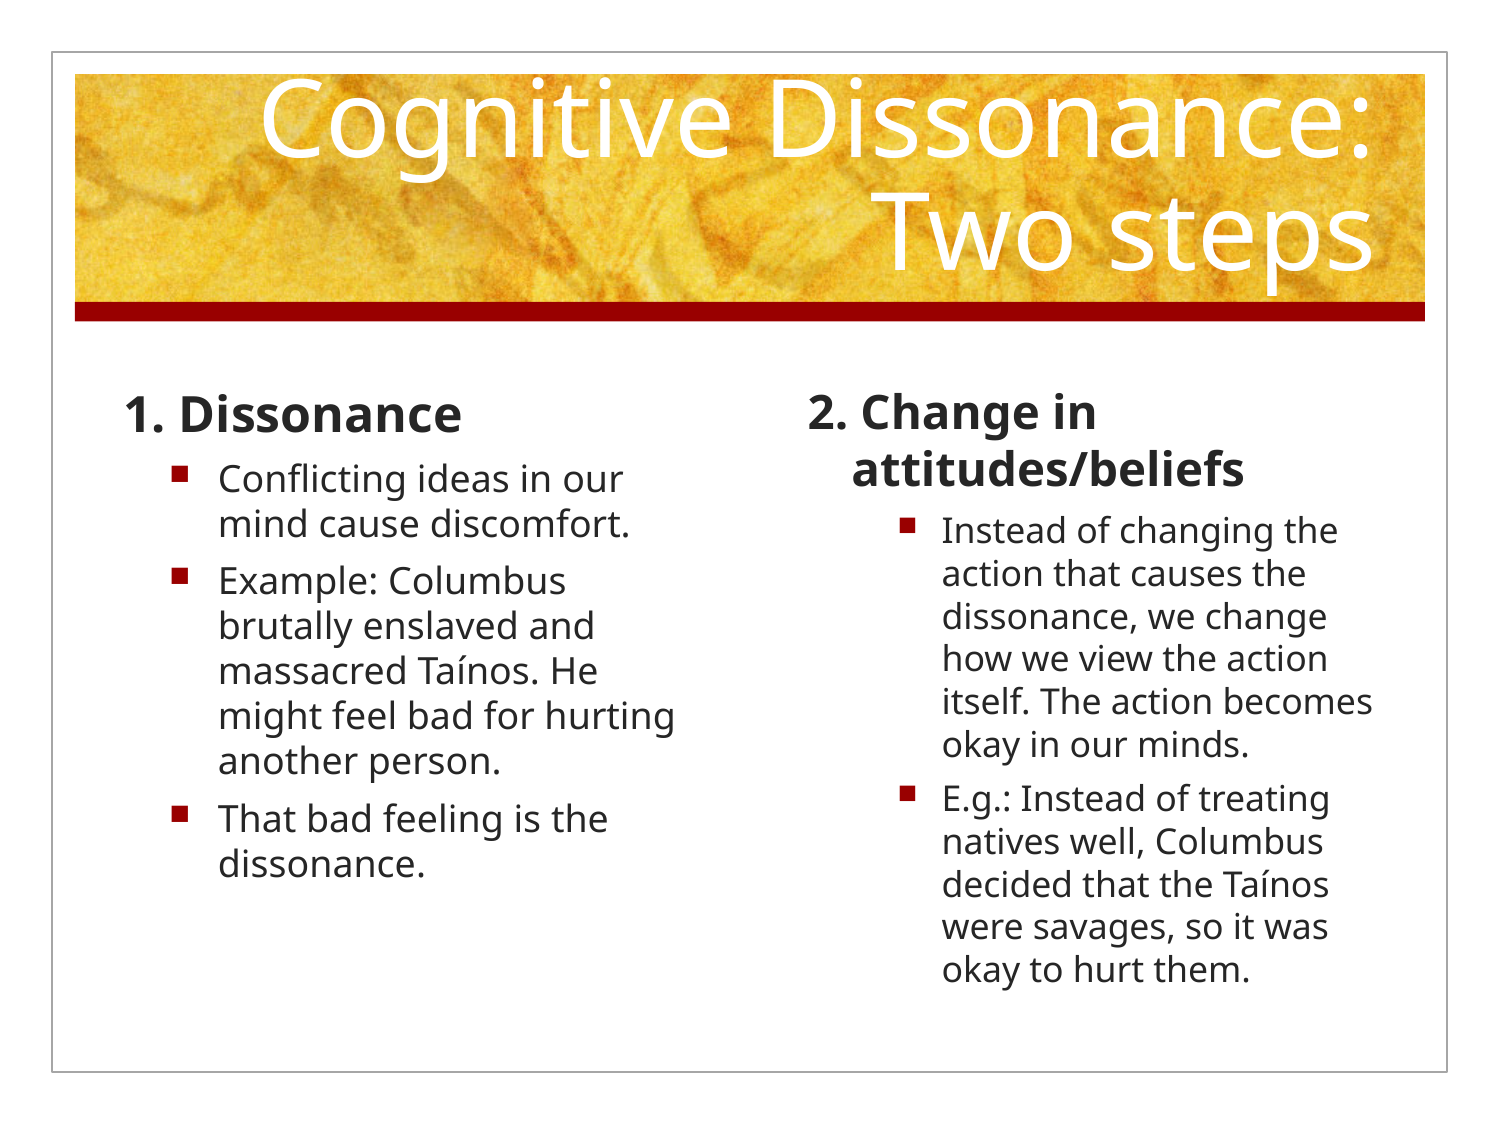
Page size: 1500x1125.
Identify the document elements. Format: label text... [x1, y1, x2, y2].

title Cognitive Dissonance: Two steps [108, 74, 1392, 292]
picture [75, 74, 1425, 301]
list 1. Dissonance Conflicting ideas in our mind cause discomfort. Example: Columbus brutally enslaved and massacred Taínos. He might feel bad for hurting another person. That bad feeling is the dissonance. [108, 375, 709, 1005]
list 2. Change in attitudes/beliefs Instead of changing the action that causes the dissonance, we change how we view the action itself. The action becomes okay in our minds. E.g.: Instead of treating natives well, Columbus decided that the Taínos were savages, so it was okay to hurt them. [792, 375, 1393, 1005]
